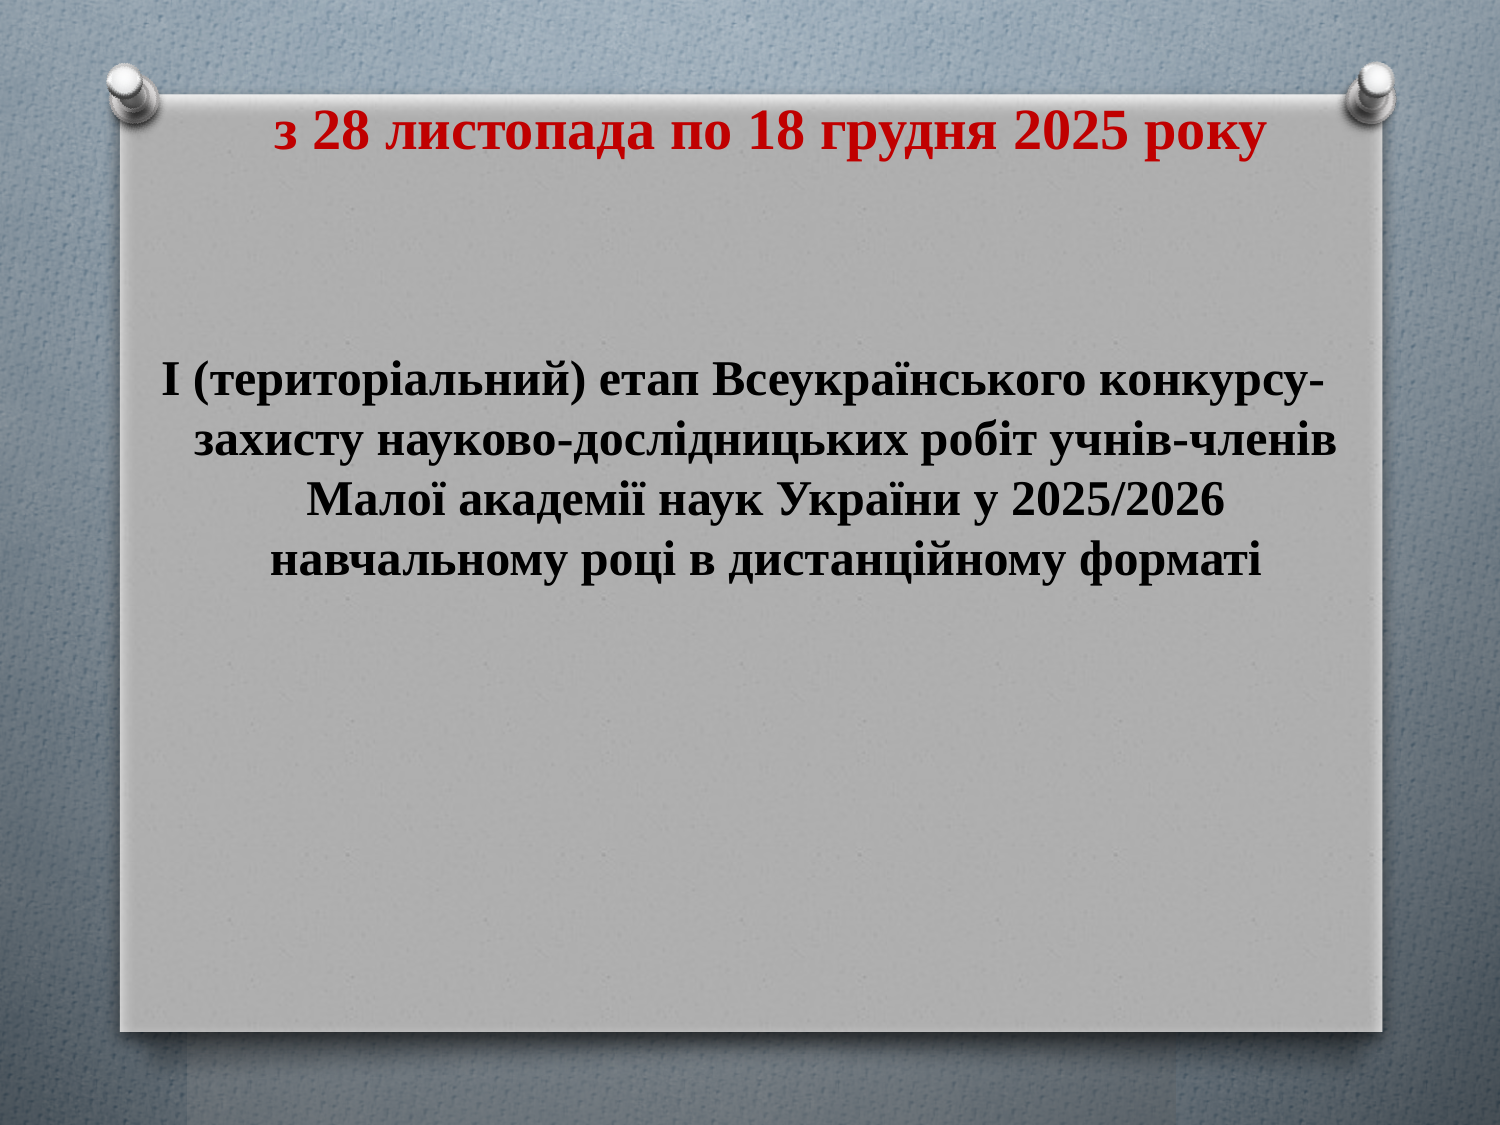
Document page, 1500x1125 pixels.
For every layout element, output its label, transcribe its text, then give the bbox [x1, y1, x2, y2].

picture [1317, 35, 1439, 156]
picture [75, 29, 198, 153]
list І (територіальний) етап Всеукраїнського конкурсу-захисту науково-дослідницьких робіт учнів-членів Малої академії наук України у 2025/2026 навчальному році в дистанційному форматі [112, 338, 1375, 854]
title з 28 листопада по 18 грудня 2025 року [253, 113, 1289, 280]
